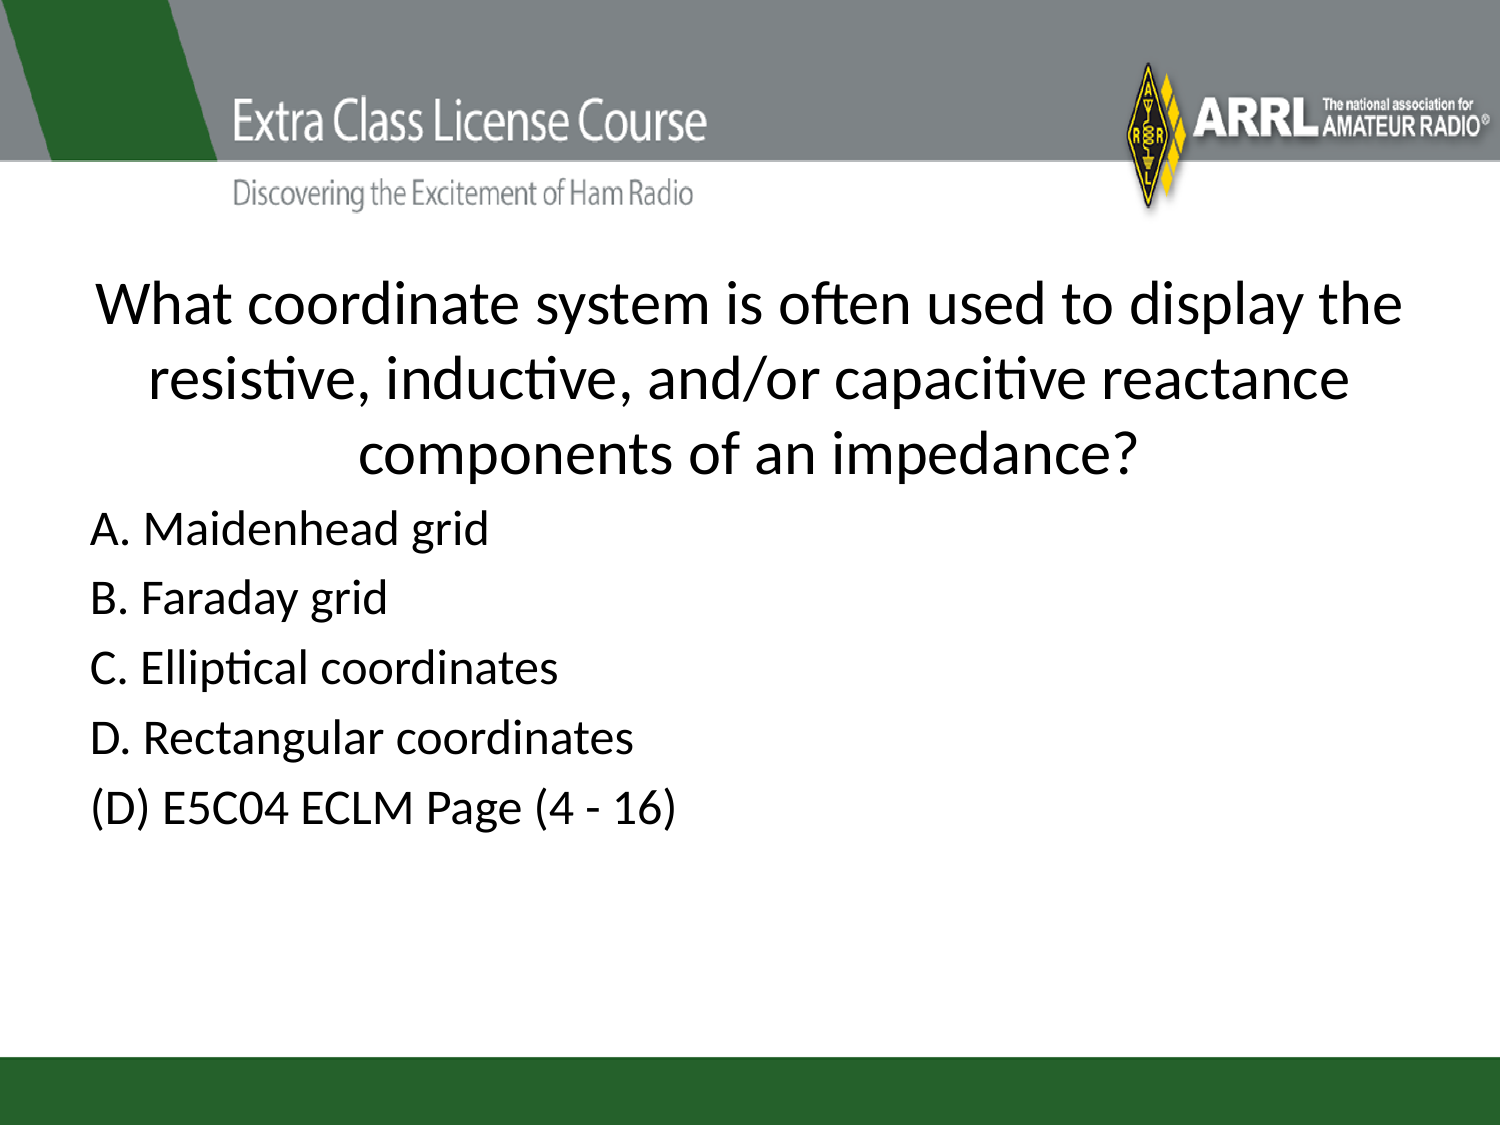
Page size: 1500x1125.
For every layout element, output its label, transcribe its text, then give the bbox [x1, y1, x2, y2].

list A. Maidenhead grid B. Faraday grid C. Elliptical coordinates D. Rectangular coordinates (D) E5C04 ECLM Page (4 - 16) [75, 487, 1425, 1005]
picture [0, 0, 1500, 1125]
title What coordinate system is often used to display the resistive, inductive, and/or capacitive reactance components of an impedance? [75, 254, 1425, 435]
